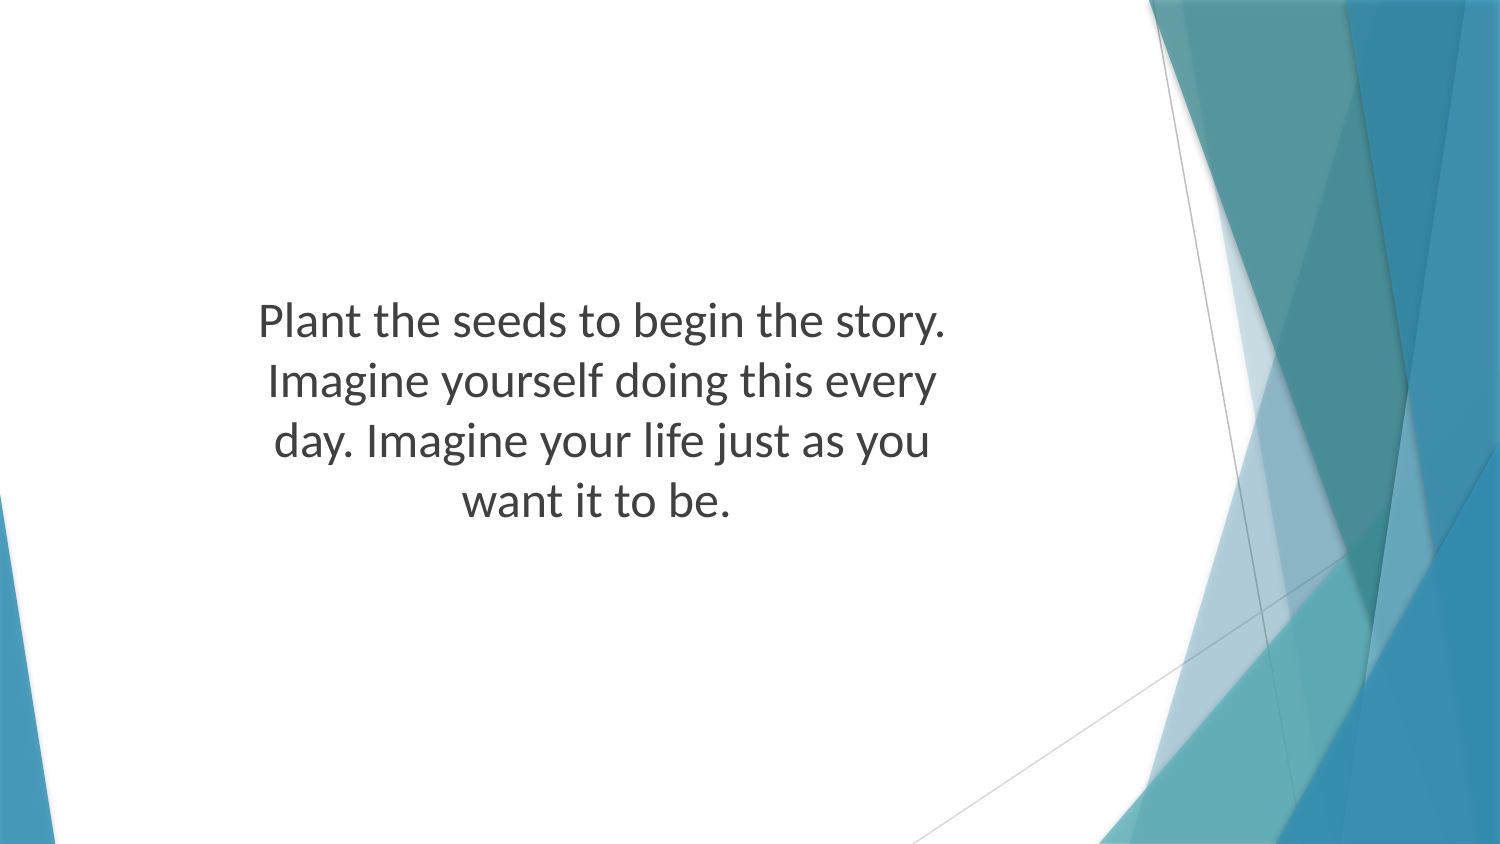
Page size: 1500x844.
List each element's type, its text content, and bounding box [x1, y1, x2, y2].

list Plant the seeds to begin the story. Imagine yourself doing this every day. Imagine your life just as you want it to be. [218, 280, 987, 635]
